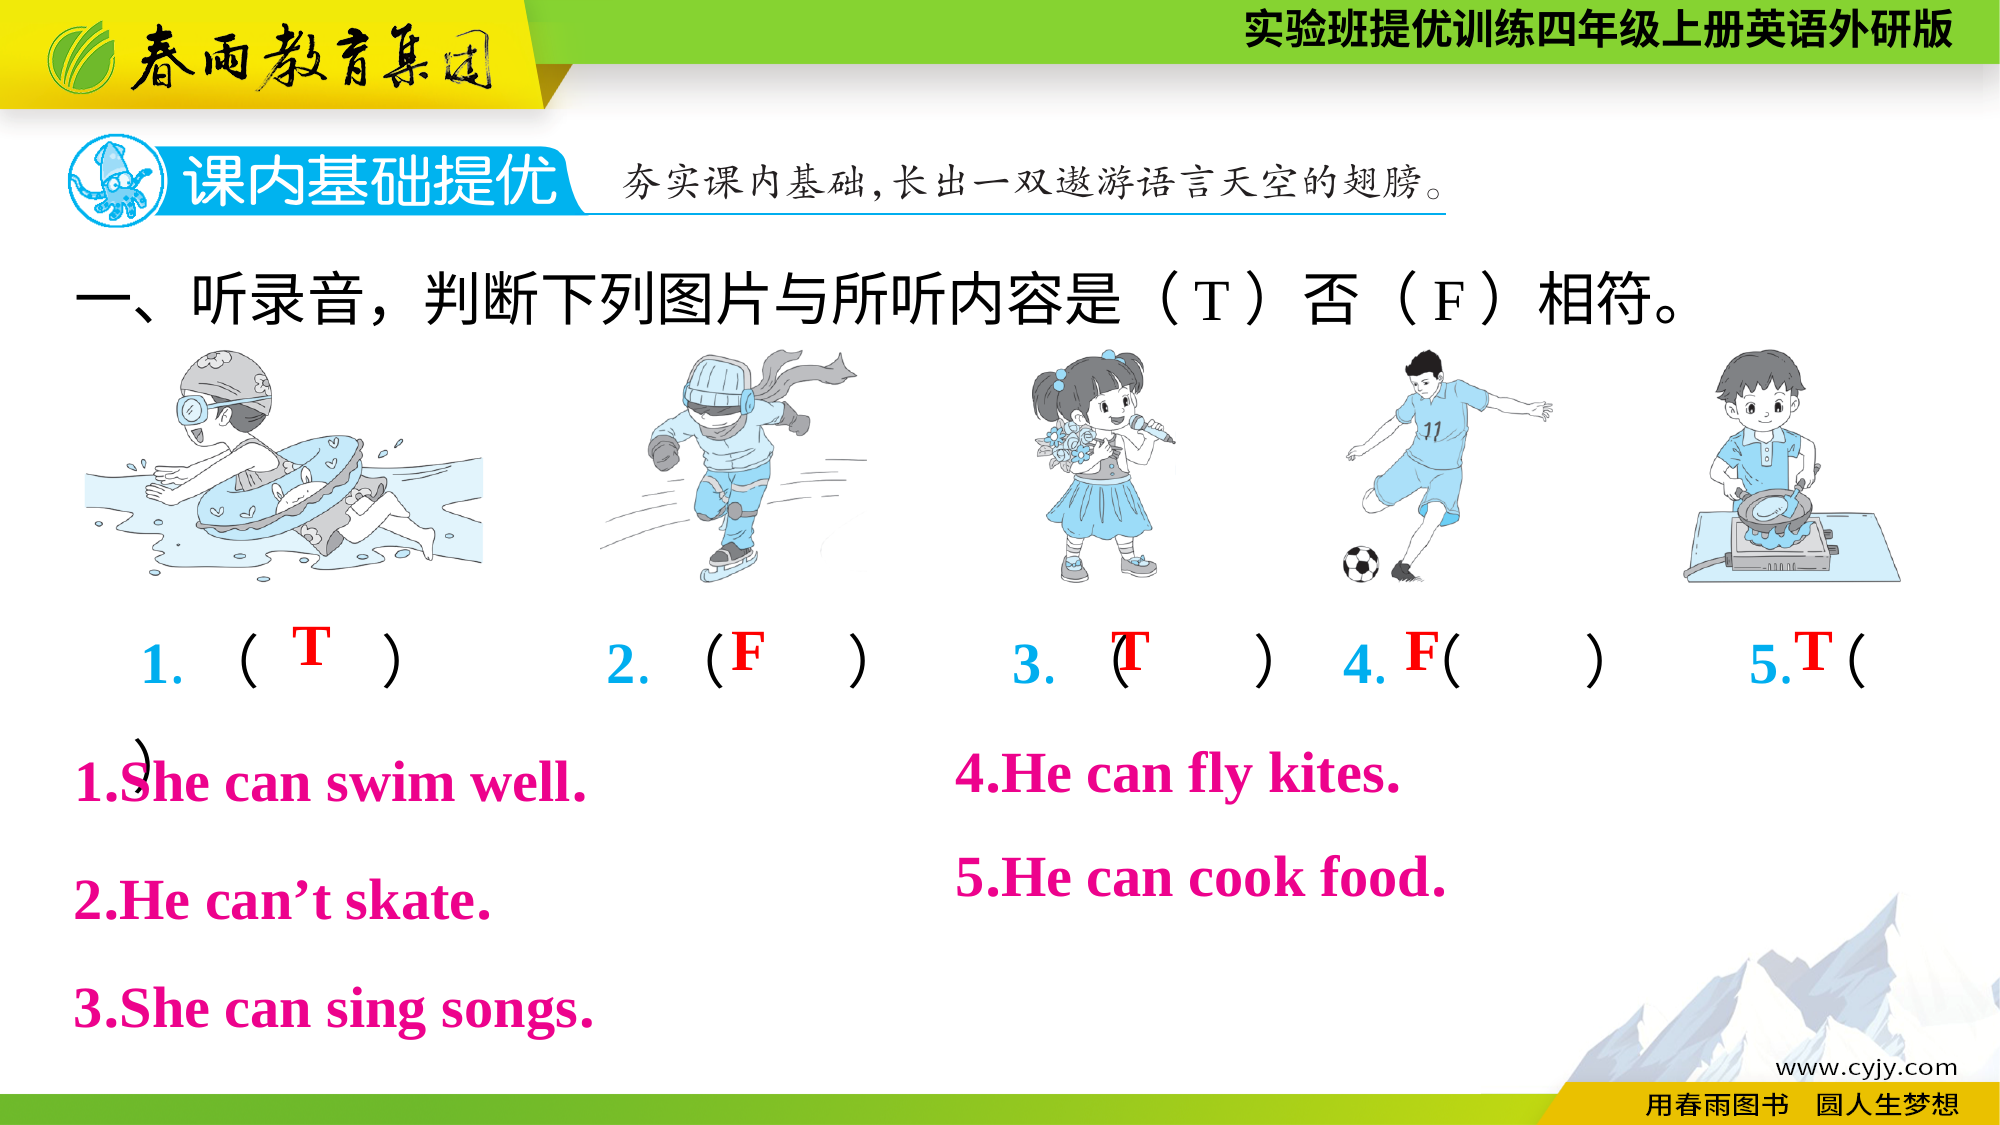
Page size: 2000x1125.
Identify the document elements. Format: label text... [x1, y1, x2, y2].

picture [0, 0, 2000, 1125]
text_box F [1390, 604, 1457, 690]
text_box 5.He can cook food. [940, 795, 1528, 916]
list 一、听录音，判断下列图片与所听内容是（T）否（F）相符。 [59, 219, 1944, 328]
text_box F [716, 604, 783, 690]
text_box 1.She can swim well. [59, 700, 646, 818]
text_box 1.（ ） 2.（ ） 3.（ ） 4.（ ） 5.（ ） [59, 582, 1944, 808]
text_box T [278, 600, 347, 685]
text_box 4.He can fly kites. [940, 692, 1528, 795]
text_box T [1096, 605, 1165, 690]
text_box 2.He can’t skate. [58, 818, 646, 926]
text_box 3.She can sing songs. [58, 926, 646, 1047]
text_box T [1779, 605, 1849, 690]
